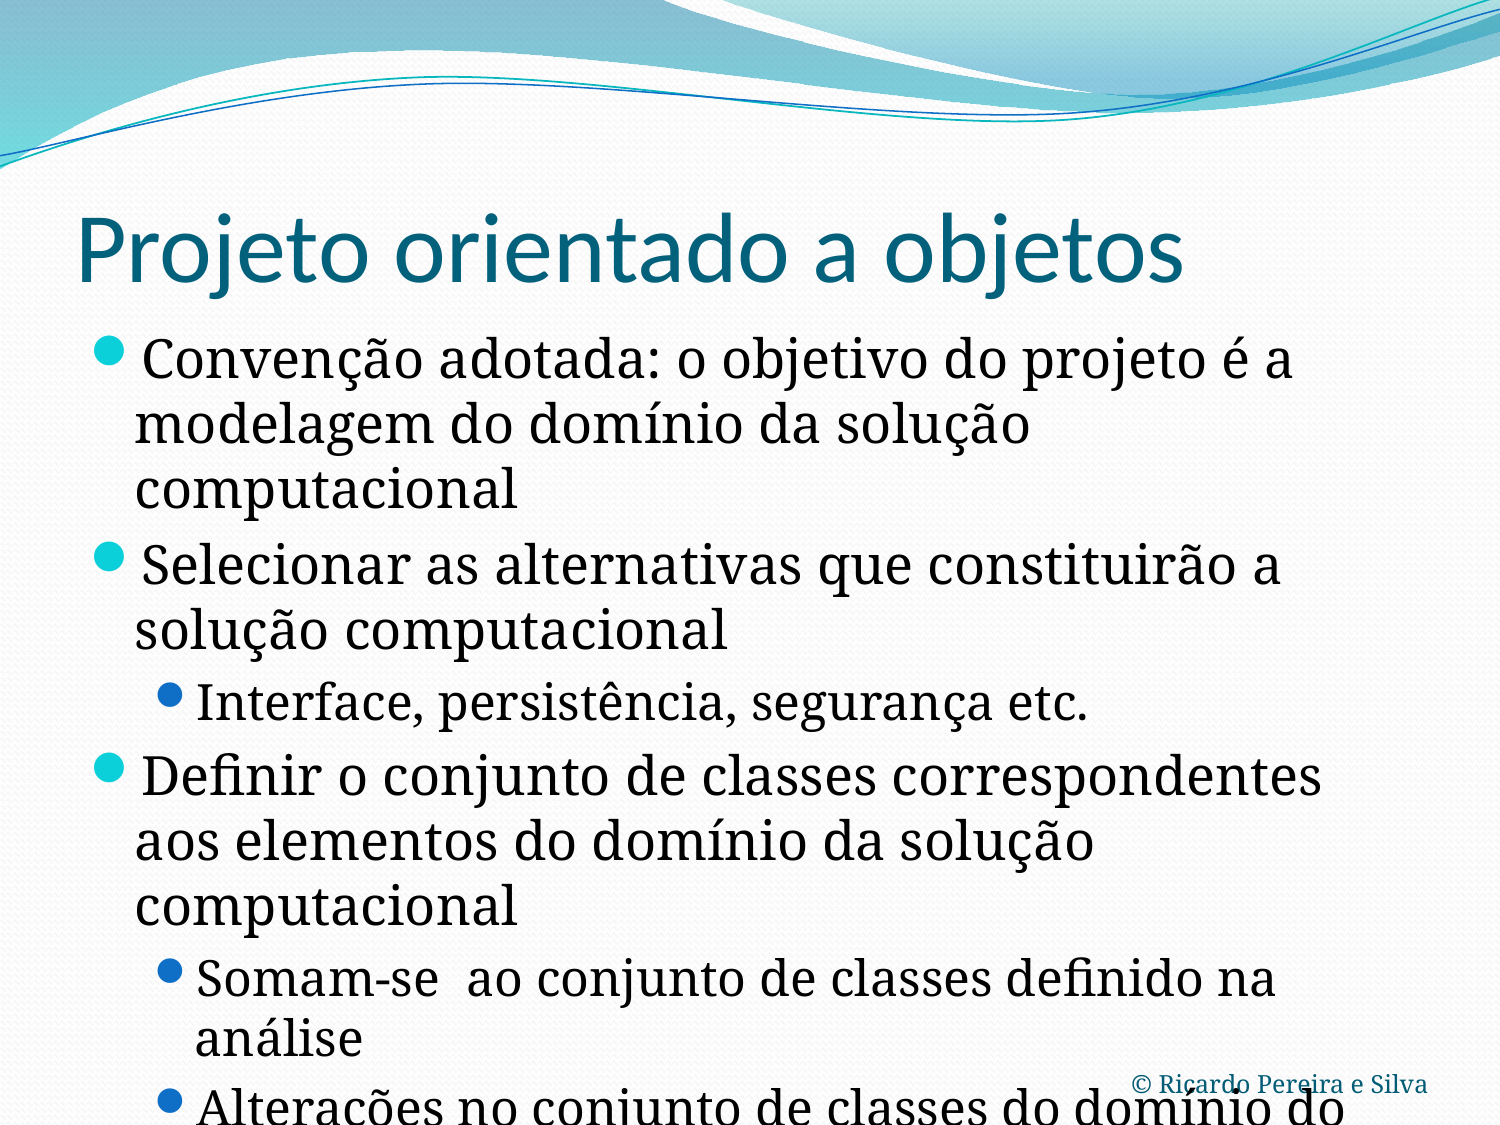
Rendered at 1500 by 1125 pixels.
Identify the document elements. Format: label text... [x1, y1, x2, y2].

title Projeto orientado a objetos [75, 115, 1425, 303]
list Convenção adotada: o objetivo do projeto é a modelagem do domínio da solução computacional Selecionar as alternativas que constituirão a solução computacional Interface, persistência, segurança etc. Definir o conjunto de classes correspondentes aos elementos do domínio da solução computacional Somam-se ao conjunto de classes definido na análise Alterações no conjunto de classes do domínio do problema [75, 317, 1425, 1038]
footer © Ricardo Pereira e Silva [1101, 1042, 1429, 1103]
